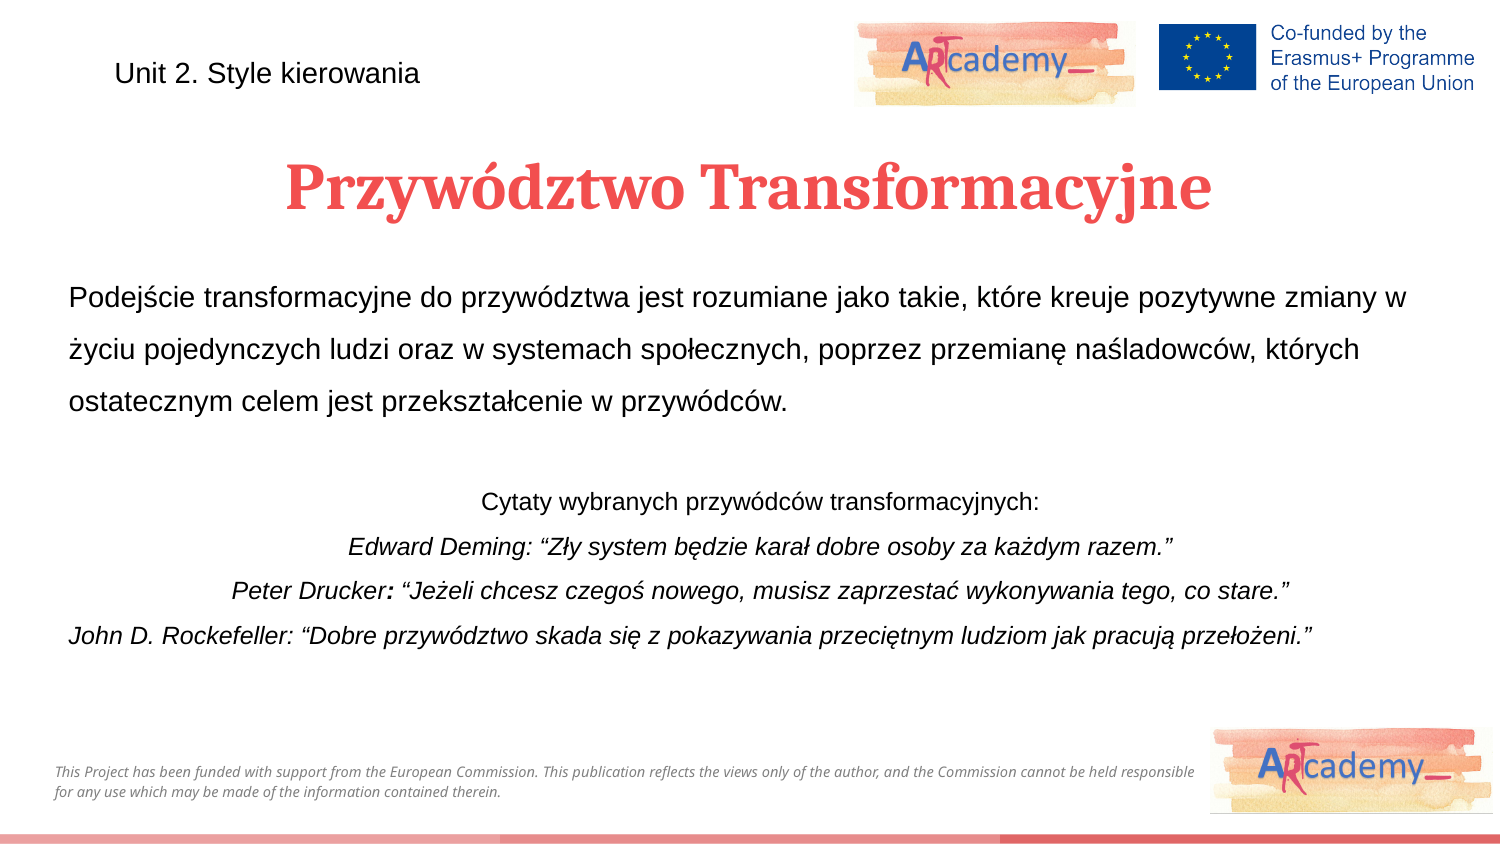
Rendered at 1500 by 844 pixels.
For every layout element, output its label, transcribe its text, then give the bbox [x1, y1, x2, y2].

title Przywództwo Transformacyjne [42, 132, 1458, 239]
picture [1158, 24, 1474, 94]
picture [1210, 709, 1493, 844]
text_box Unit 2. Style kierowania [99, 46, 749, 97]
list Podejście transformacyjne do przywództwa jest rozumiane jako takie, które kreuje pozytywne zmiany w życiu pojedynczych ludzi oraz w systemach społecznych, poprzez przemianę naśladowców, których ostatecznym celem jest przekształcenie w przywódców. Cytaty wybranych przywódców transformacyjnych: Edward Deming: “Zły system będzie karał dobre osoby za każdym razem.” Peter Drucker: “Jeżeli chcesz czegoś nowego, musisz zaprzestać wykonywania tego, co stare.” John D. Rockefeller: “Dobre przywództwo skada się z pokazywania przeciętnym ludziom jak pracują przełożeni.” [30, 245, 1469, 698]
picture [854, 2, 1137, 138]
text_box This Project has been funded with support from the European Commission. This publication reflects the views only of the author, and the Commission cannot be held responsible for any use which may be made of the information contained therein. [39, 754, 1205, 799]
